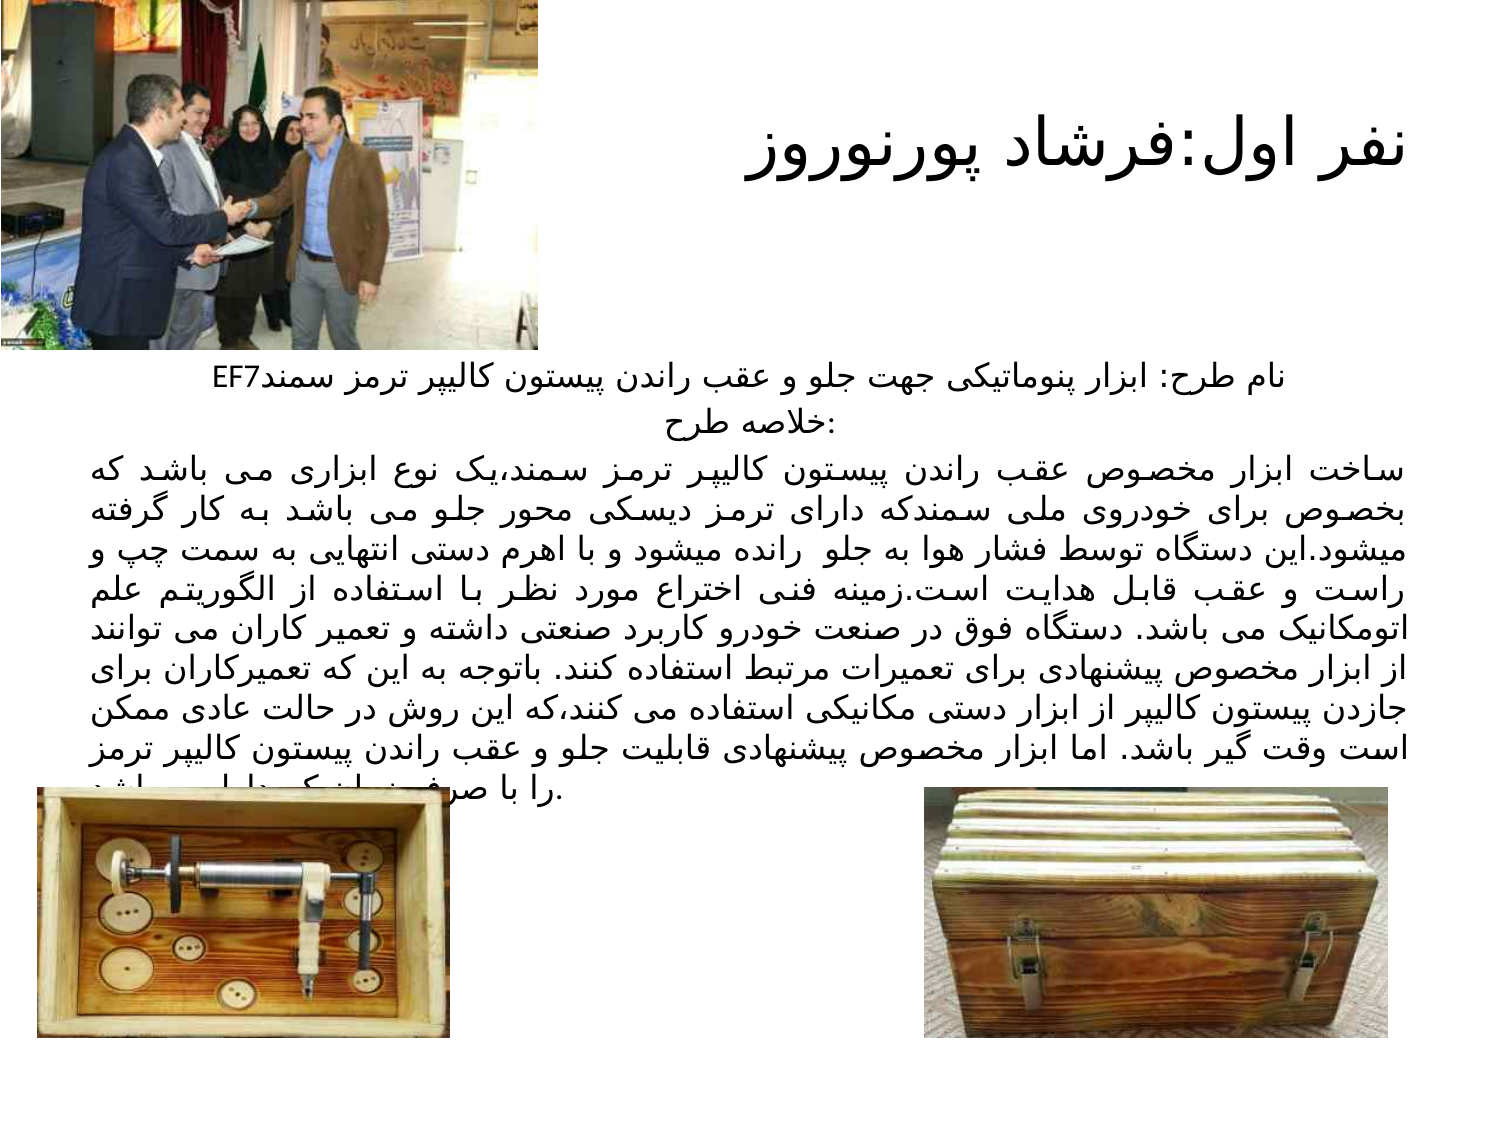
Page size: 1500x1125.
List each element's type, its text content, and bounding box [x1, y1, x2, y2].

picture [0, 0, 538, 351]
list EF7نام طرح: ابزار پنوماتیکی جهت جلو و عقب راندن پیستون کالیپر ترمز سمند خلاصه طرح: ساخت ابزار مخصوص عقب راندن پیستون کالیپر ترمز سمند،یک نوع ابزاری می باشد که بخصوص برای خودروی ملی سمندکه دارای ترمز دیسکی محور جلو می باشد به کار گرفته میشود.این دستگاه توسط فشار هوا به جلو رانده میشود و با اهرم دستی انتهایی به سمت چپ و راست و عقب قابل هدایت است.زمینه فنی اختراع مورد نظر با استفاده از الگوریتم علم اتومکانیک می باشد. دستگاه فوق در صنعت خودرو کاربرد صنعتی داشته و تعمیر کاران می توانند از ابزار مخصوص پیشنهادی برای تعمیرات مرتبط استفاده کنند. باتوجه به این که تعمیرکاران برای جازدن پیستون کالیپر از ابزار دستی مکانیکی استفاده می کنند،که این روش در حالت عادی ممکن است وقت گیر باشد. اما ابزار مخصوص پیشنهادی قابلیت جلو و عقب راندن پیستون کالیپر ترمز را با صرف زمان کم دارا می باشد. [75, 299, 1425, 1005]
picture [37, 787, 451, 1038]
title نفر اول:فرشاد پورنوروز [541, 45, 1425, 233]
picture [924, 787, 1388, 1038]
